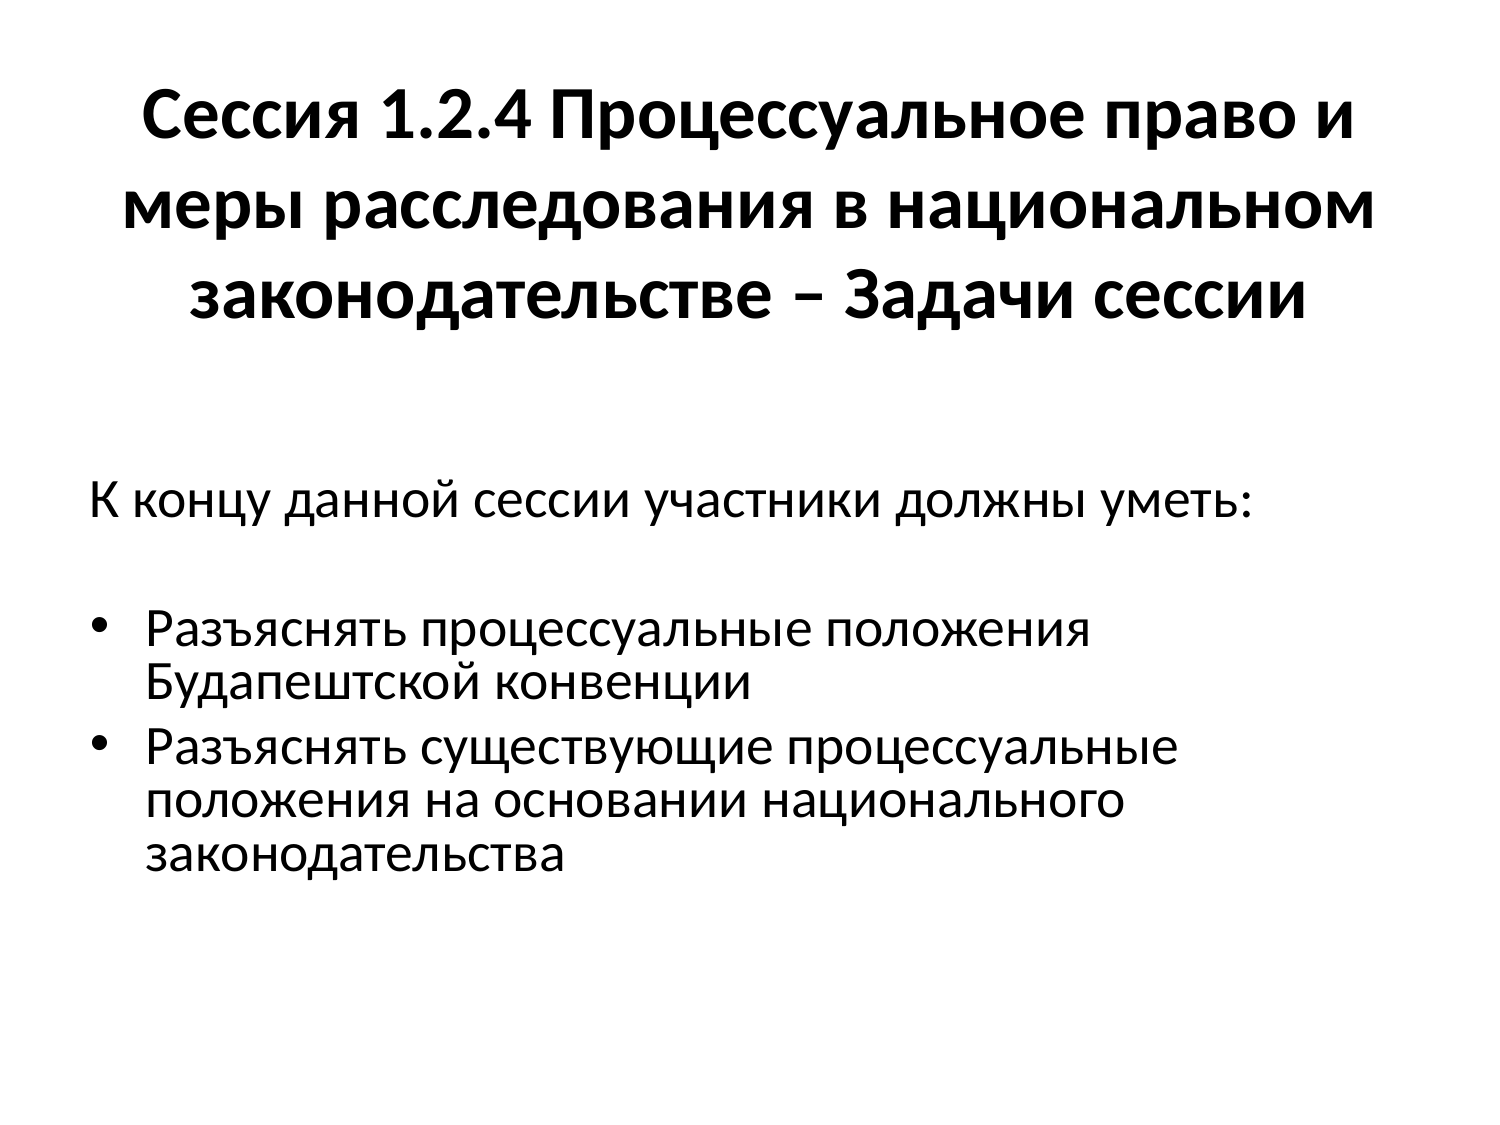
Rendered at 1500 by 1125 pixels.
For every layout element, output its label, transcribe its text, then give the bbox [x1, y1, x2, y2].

text_box К концу данной сессии участники должны уметь: Разъяснять процессуальные положения Будапештской конвенции Разъяснять существующие процессуальные положения на основании национального законодательства [74, 389, 1425, 894]
title Сессия 1.2.4 Процессуальное право и меры расследования в национальном законодательстве – Задачи сессии [75, 75, 1425, 322]
